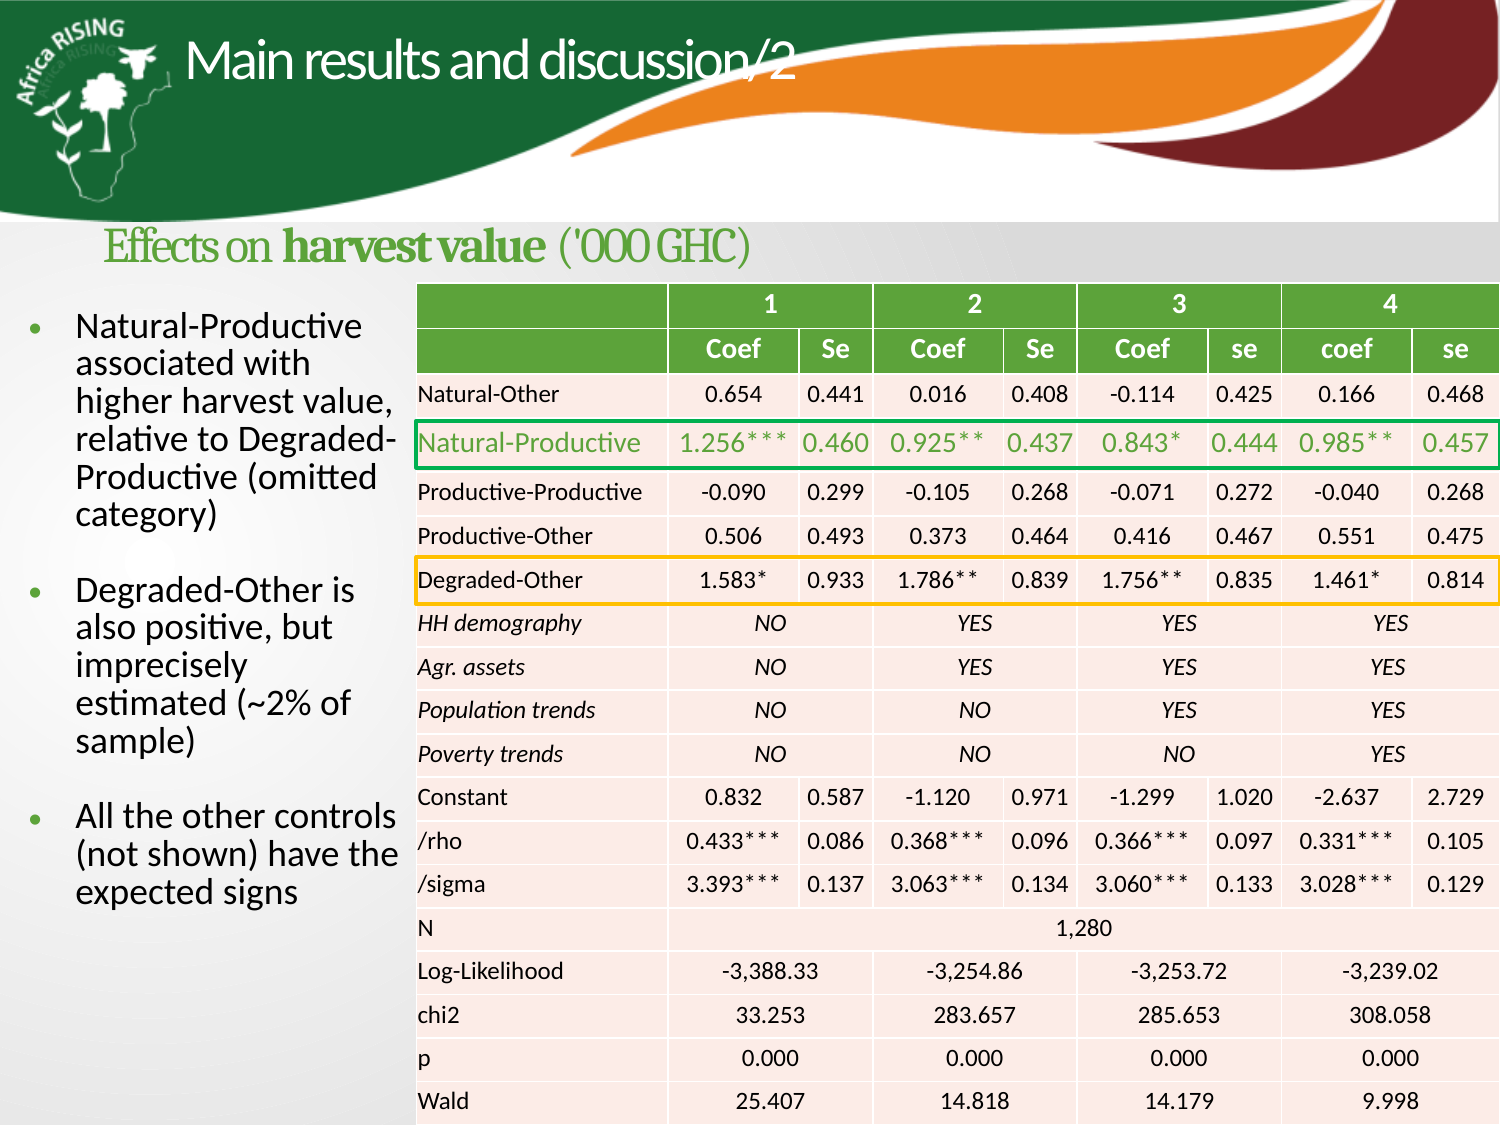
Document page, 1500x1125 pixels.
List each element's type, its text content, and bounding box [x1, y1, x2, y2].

table_cell Wald [417, 1082, 667, 1124]
table_cell -3,253.72 [1078, 952, 1281, 994]
table_cell -2.637 [1282, 778, 1411, 820]
table_cell HH demography [417, 606, 667, 646]
table_cell -1.299 [1078, 778, 1207, 820]
table_cell -0.071 [1078, 473, 1207, 515]
table_cell Productive-Other [417, 517, 667, 555]
table_cell 1.020 [1209, 778, 1281, 820]
table_cell 0.086 [800, 822, 872, 864]
table_cell 0.373 [874, 517, 1003, 555]
table_cell 9.998 [1282, 1082, 1499, 1124]
table_header 1 [669, 284, 872, 328]
table_cell 0.000 [874, 1039, 1076, 1081]
table_cell 0.366*** [1078, 822, 1207, 864]
table_cell NO [874, 735, 1076, 776]
table_cell Log-Likelihood [417, 952, 667, 994]
text_box Natural-Productive associated with higher harvest value, relative to Degraded-Productive (omitted category) Degraded-Other is also positive, but imprecisely estimated (~2% of sample) All the other controls (not shown) have the expected signs [13, 302, 417, 1125]
table_cell 14.818 [874, 1082, 1076, 1124]
table_cell 0.464 [1004, 517, 1076, 555]
table_cell Poverty trends [417, 735, 667, 776]
table_cell Se [1004, 329, 1076, 373]
table_cell 308.058 [1282, 995, 1499, 1037]
table_cell 0.331*** [1282, 822, 1411, 864]
table_cell Productive-Productive [417, 473, 667, 515]
table_cell YES [1282, 691, 1499, 733]
table_cell 3.393*** [669, 865, 798, 907]
table_cell NO [1078, 735, 1281, 776]
table_cell -0.090 [669, 473, 798, 515]
table_cell coef [1282, 329, 1411, 373]
table_cell NO [669, 735, 872, 776]
table_cell YES [1282, 735, 1499, 776]
table_cell Coef [874, 329, 1003, 373]
table_cell 0.105 [1413, 822, 1499, 864]
table_cell 14.179 [1078, 1082, 1281, 1124]
table_cell Agr. assets [417, 648, 667, 689]
table_cell 0.299 [800, 473, 872, 515]
table_cell 0.272 [1209, 473, 1281, 515]
table_header 4 [1282, 284, 1499, 328]
table_cell YES [1282, 648, 1499, 689]
table_cell 0.506 [669, 517, 798, 555]
table_cell 0.587 [800, 778, 872, 820]
table_cell 0.096 [1004, 822, 1076, 864]
table_cell [417, 329, 667, 373]
table_cell 283.657 [874, 995, 1076, 1037]
table_cell 0.166 [1282, 375, 1411, 417]
picture [0, 0, 1499, 222]
table_cell Natural-Other [417, 375, 667, 417]
table_cell YES [1078, 606, 1281, 646]
table_cell 0.551 [1282, 517, 1411, 555]
table_cell -3,239.02 [1282, 952, 1499, 994]
table_cell 1,280 [669, 909, 1499, 950]
table_cell /rho [417, 822, 667, 864]
text_box Effects on harvest value ('000 GHC) [102, 208, 1196, 283]
table_cell 25.407 [669, 1082, 872, 1124]
table_cell 0.097 [1209, 822, 1281, 864]
table_cell 0.137 [800, 865, 872, 907]
table_cell 0.467 [1209, 517, 1281, 555]
table_cell 3.063*** [874, 865, 1003, 907]
table_cell 0.000 [1078, 1039, 1281, 1081]
table_cell 0.971 [1004, 778, 1076, 820]
table_cell se [1413, 329, 1499, 373]
table_cell 0.468 [1413, 375, 1499, 417]
table_cell chi2 [417, 995, 667, 1037]
table_cell 0.000 [1282, 1039, 1499, 1081]
table_cell -1.120 [874, 778, 1003, 820]
table_cell 0.129 [1413, 865, 1499, 907]
table_cell NO [669, 648, 872, 689]
table_cell p [417, 1039, 667, 1081]
table_header 3 [1078, 284, 1281, 328]
text_box [414, 419, 1500, 470]
table_cell 0.368*** [874, 822, 1003, 864]
table_cell 0.016 [874, 375, 1003, 417]
table_cell 0.133 [1209, 865, 1281, 907]
table_cell -0.105 [874, 473, 1003, 515]
table_cell 0.408 [1004, 375, 1076, 417]
table_cell 3.028*** [1282, 865, 1411, 907]
table_cell 285.653 [1078, 995, 1281, 1037]
table_cell 0.433*** [669, 822, 798, 864]
table_cell Coef [1078, 329, 1207, 373]
table_cell se [1209, 329, 1281, 373]
table_cell Population trends [417, 691, 667, 733]
table_cell 0.268 [1004, 473, 1076, 515]
table_cell NO [669, 691, 872, 733]
table_cell YES [1078, 648, 1281, 689]
table_cell Se [800, 329, 872, 373]
text_box [414, 555, 1500, 606]
table_cell 0.441 [800, 375, 872, 417]
table_cell /sigma [417, 865, 667, 907]
table_cell NO [669, 606, 872, 646]
table_cell YES [874, 606, 1076, 646]
table_cell N [417, 909, 667, 950]
table_cell 2.729 [1413, 778, 1499, 820]
table_cell 0.134 [1004, 865, 1076, 907]
text_box Main results and discussion/2 [184, 27, 1278, 103]
table_cell YES [874, 648, 1076, 689]
table_cell Constant [417, 778, 667, 820]
table_cell 0.425 [1209, 375, 1281, 417]
table_cell 0.268 [1413, 473, 1499, 515]
table_cell -0.040 [1282, 473, 1411, 515]
table_cell 0.475 [1413, 517, 1499, 555]
table_cell -3,388.33 [669, 952, 872, 994]
table_cell -3,254.86 [874, 952, 1076, 994]
table_header [417, 284, 667, 328]
table_cell 33.253 [669, 995, 872, 1037]
table_cell YES [1282, 606, 1499, 646]
table_cell -0.114 [1078, 375, 1207, 417]
table_cell 0.493 [800, 517, 872, 555]
table_cell 0.416 [1078, 517, 1207, 555]
table_cell 3.060*** [1078, 865, 1207, 907]
table_cell Coef [669, 329, 798, 373]
table_header 2 [874, 284, 1076, 328]
table_cell NO [874, 691, 1076, 733]
table_cell 0.654 [669, 375, 798, 417]
table_cell 0.832 [669, 778, 798, 820]
table_cell 0.000 [669, 1039, 872, 1081]
table_cell YES [1078, 691, 1281, 733]
